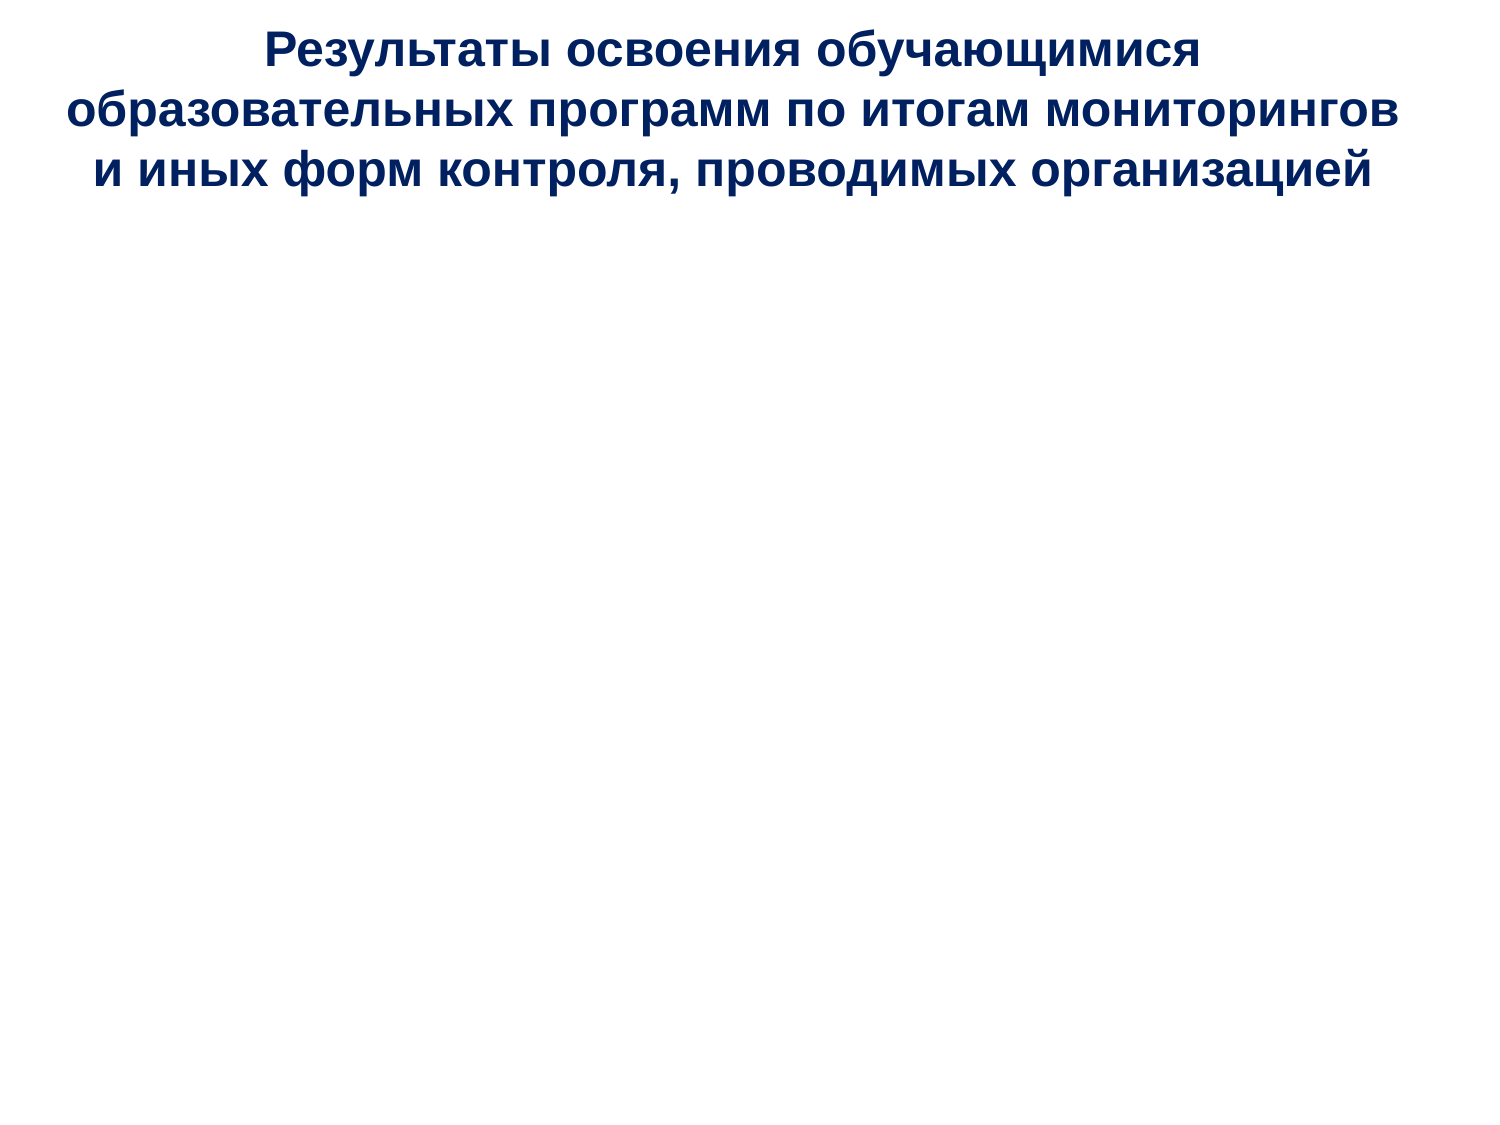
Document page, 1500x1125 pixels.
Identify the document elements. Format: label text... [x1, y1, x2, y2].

title Результаты освоения обучающимися образовательных программ по итогам мониторингов и иных форм контроля, проводимых организацией [41, 19, 1425, 194]
